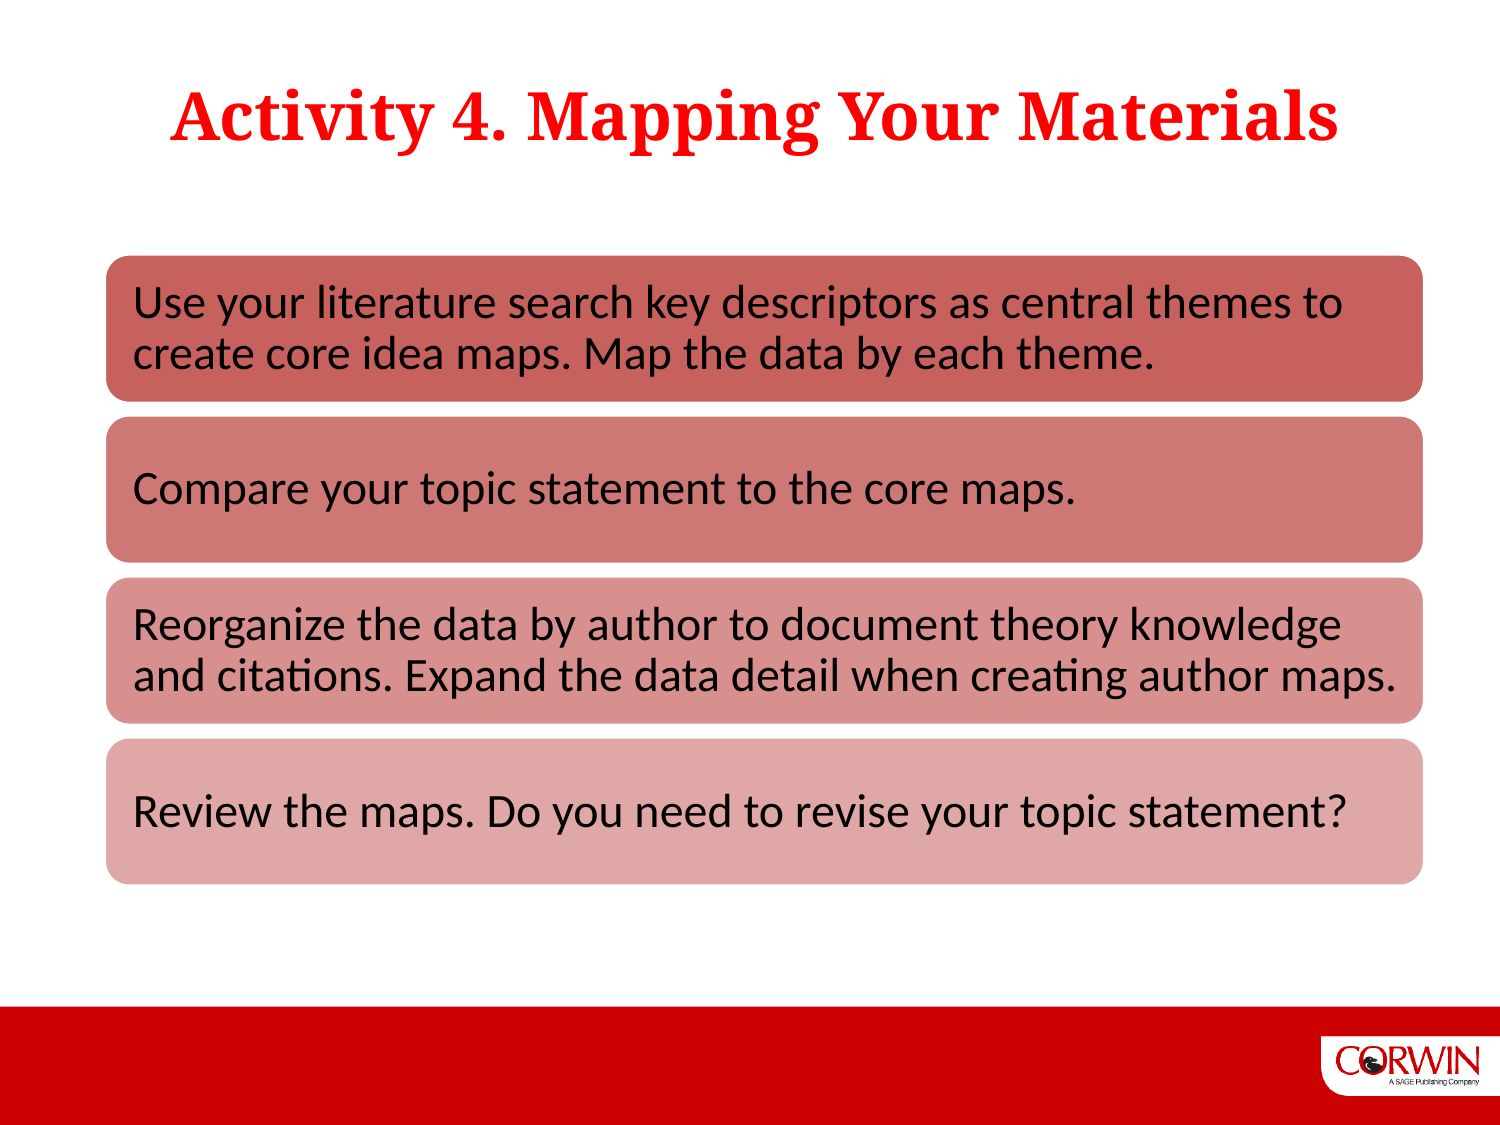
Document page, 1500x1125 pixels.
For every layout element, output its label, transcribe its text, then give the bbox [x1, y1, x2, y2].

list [103, 198, 1426, 942]
picture [0, 0, 1500, 1125]
title Activity 4. Mapping Your Materials [89, 45, 1440, 184]
